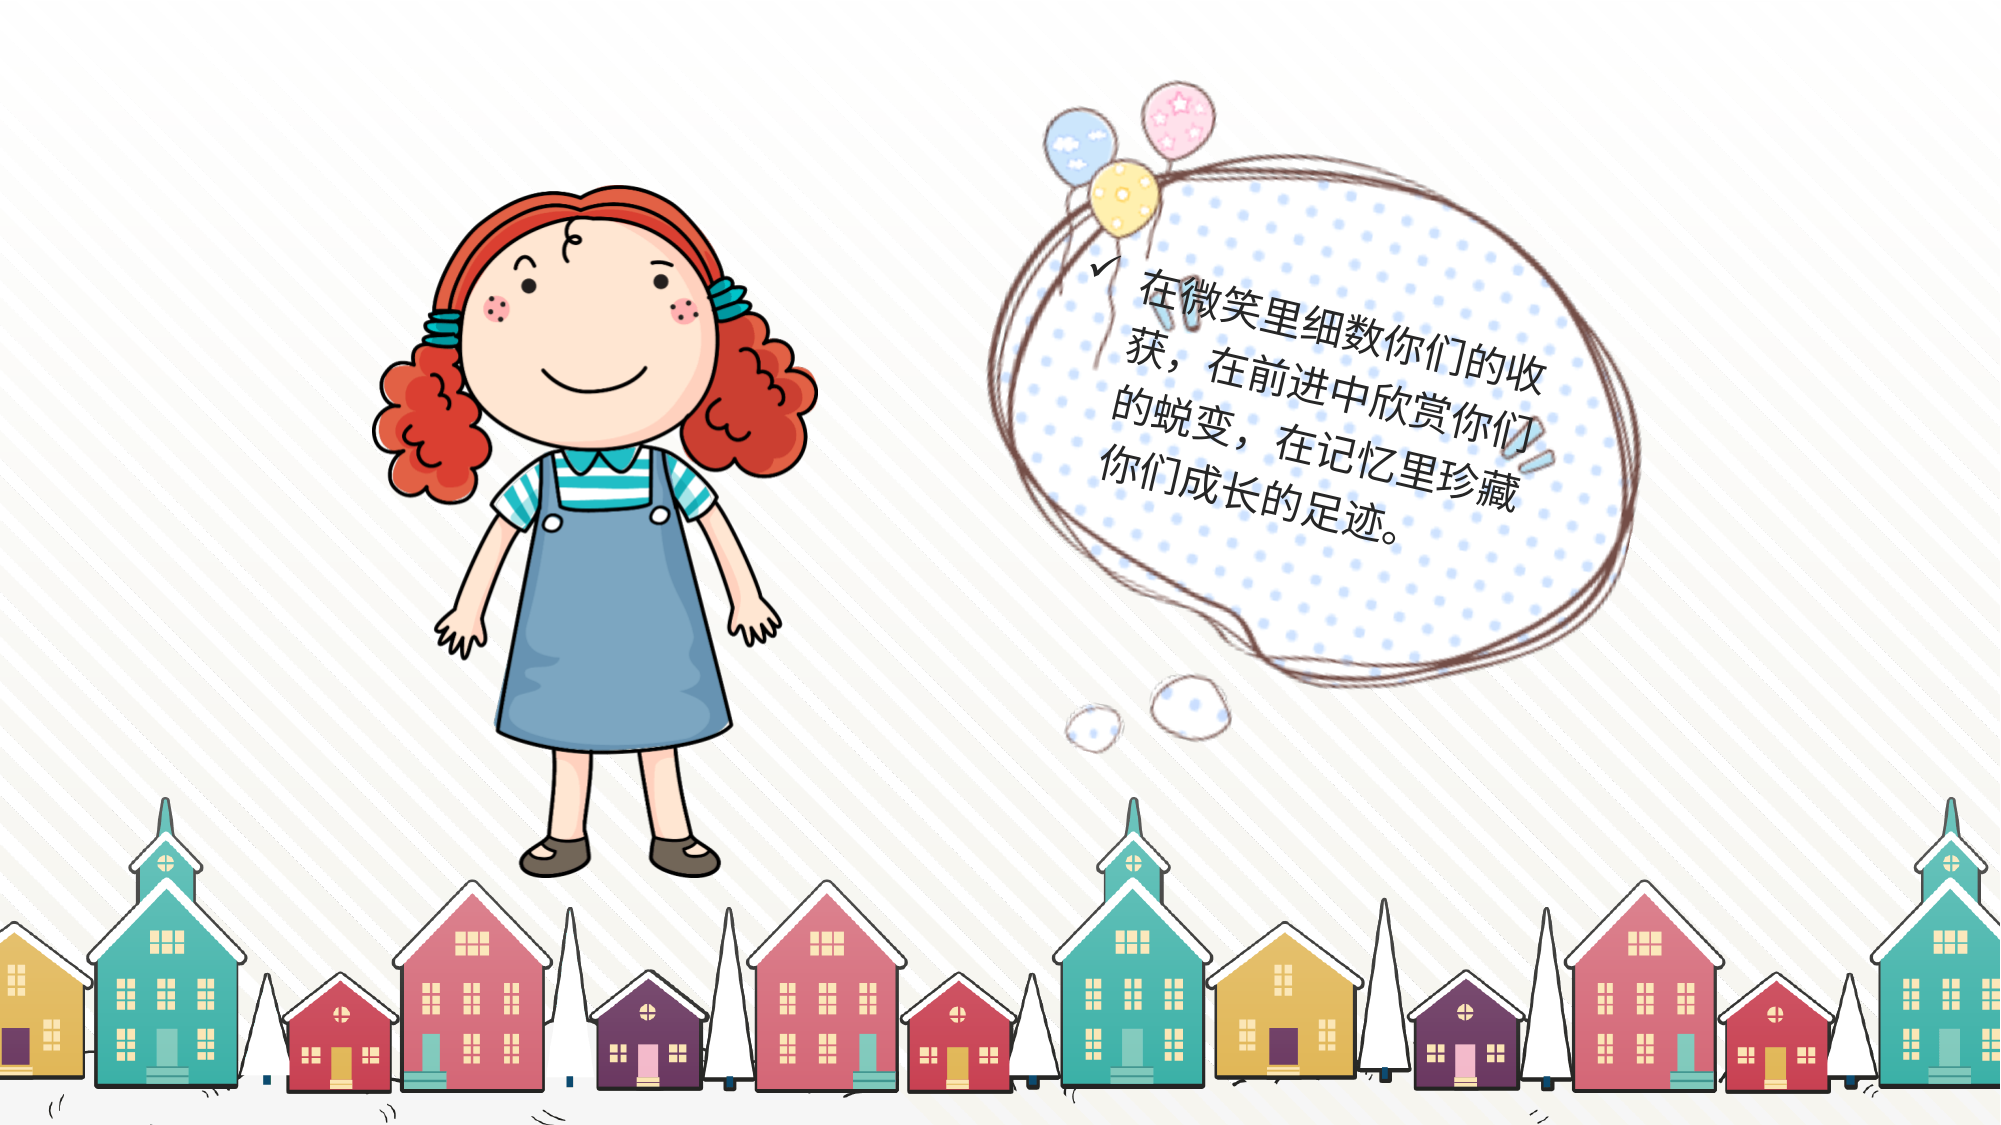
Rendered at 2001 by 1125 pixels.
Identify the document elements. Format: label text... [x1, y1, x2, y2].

picture [372, 185, 818, 878]
picture [0, 1035, 2000, 1125]
picture [907, 52, 1707, 858]
text_box 标题文字添加 [0, 907, 2000, 965]
